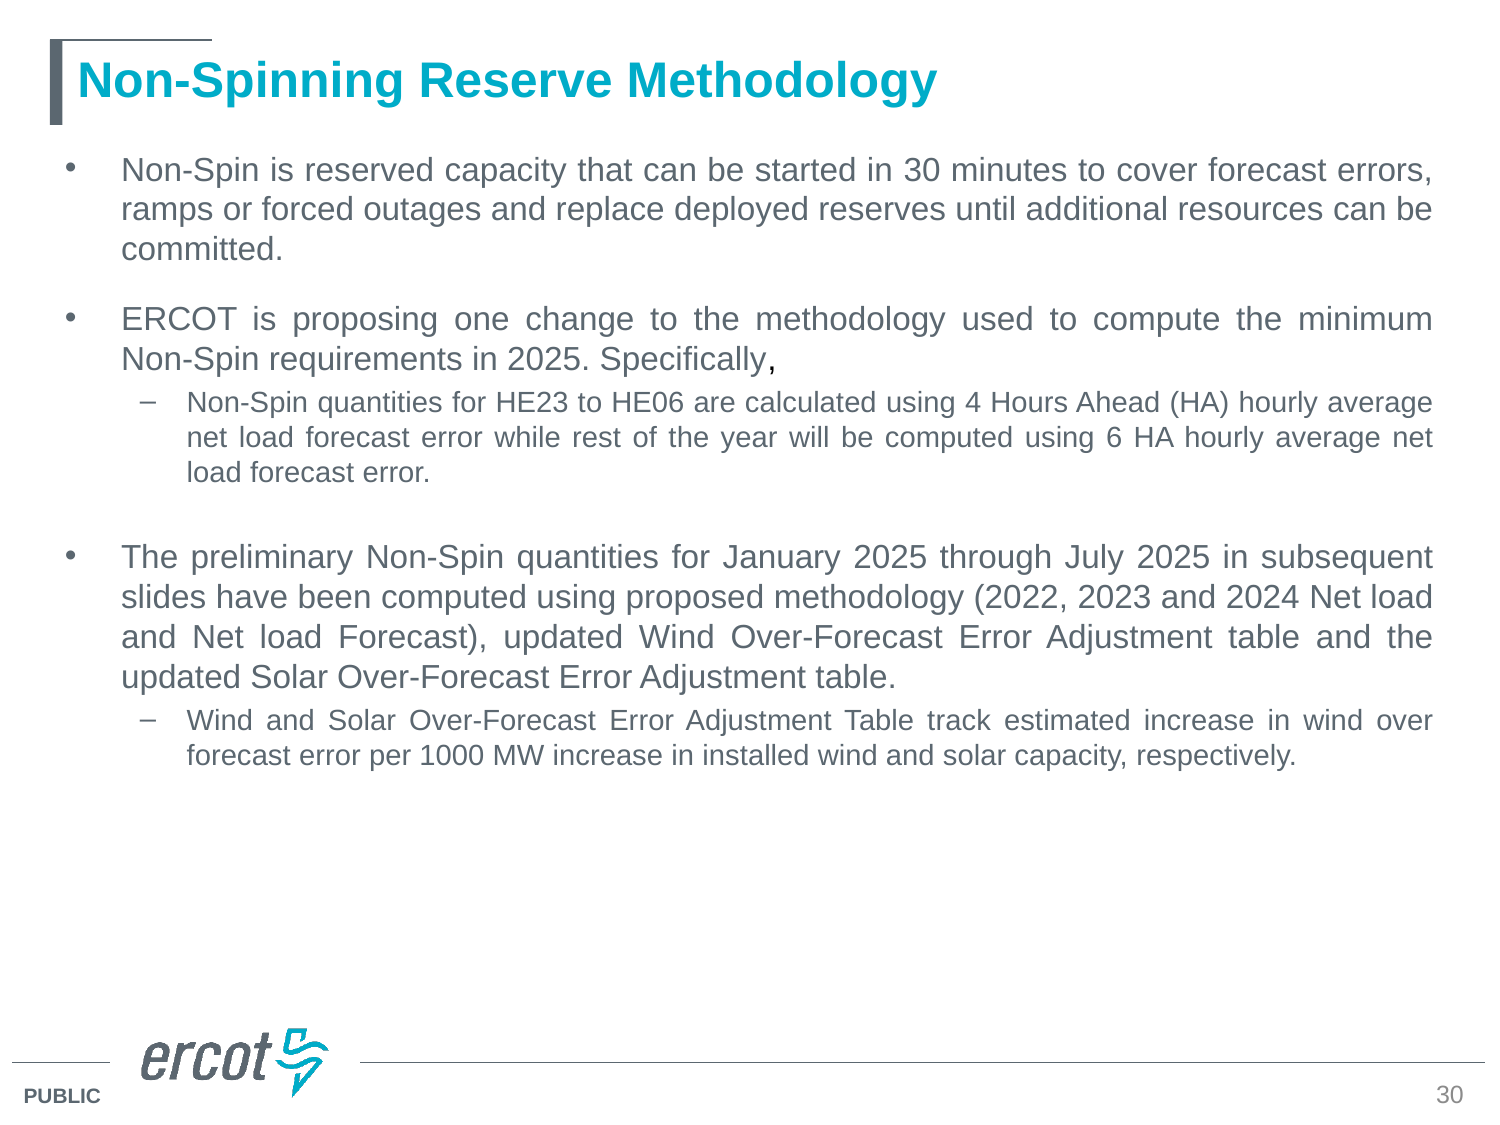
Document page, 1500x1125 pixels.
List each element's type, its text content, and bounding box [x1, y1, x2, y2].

slide_number 30 [1412, 1076, 1488, 1112]
list Non-Spin is reserved capacity that can be started in 30 minutes to cover forecast errors, ramps or forced outages and replace deployed reserves until additional resources can be committed. ERCOT is proposing one change to the methodology used to compute the minimum Non-Spin requirements in 2025. Specifically, Non-Spin quantities for HE23 to HE06 are calculated using 4 Hours Ahead (HA) hourly average net load forecast error while rest of the year will be computed using 6 HA hourly average net load forecast error. The preliminary Non-Spin quantities for January 2025 through July 2025 in subsequent slides have been computed using proposed methodology (2022, 2023 and 2024 Net load and Net load Forecast), updated Wind Over-Forecast Error Adjustment table and the updated Solar Over-Forecast Error Adjustment table. Wind and Solar Over-Forecast Error Adjustment Table track estimated increase in wind over forecast error per 1000 MW increase in installed wind and solar capacity, respectively. [50, 140, 1450, 619]
picture [137, 1024, 332, 1100]
title Non-Spinning Reserve Methodology [62, 39, 1450, 140]
